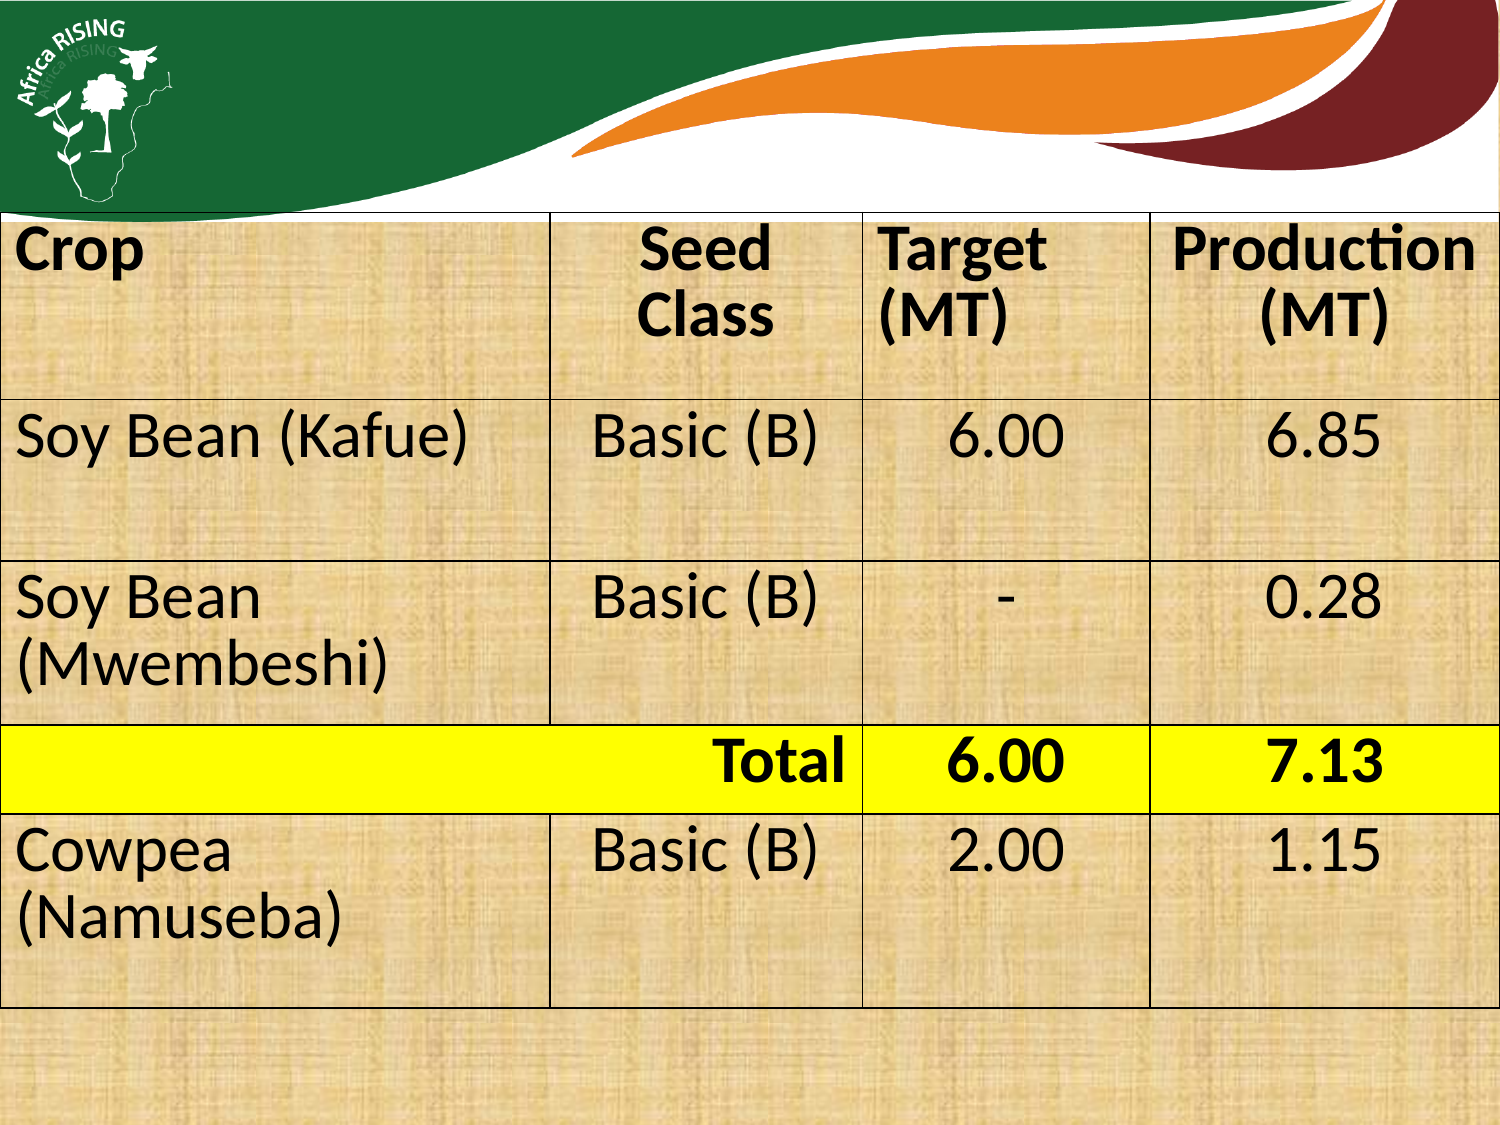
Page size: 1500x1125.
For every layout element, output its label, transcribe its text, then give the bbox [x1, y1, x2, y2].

table_cell 1.15 [1151, 815, 1499, 1007]
table_header Seed Class [551, 213, 862, 399]
table_cell Basic (B) [551, 562, 862, 724]
picture [0, 0, 1500, 212]
table_cell Basic (B) [551, 400, 862, 560]
table_cell 2.00 [863, 815, 1149, 1007]
table_cell Total [1, 726, 862, 813]
table_cell 6.00 [863, 400, 1149, 560]
table_cell Basic (B) [551, 815, 862, 1007]
table_cell - [863, 562, 1149, 724]
table_cell 7.13 [1151, 726, 1499, 813]
table_cell 6.00 [863, 726, 1149, 813]
table_header Production (MT) [1151, 213, 1499, 399]
table_header Target (MT) [863, 213, 1149, 399]
table_cell 0.28 [1151, 562, 1499, 724]
table_cell Soy Bean (Kafue) [1, 400, 549, 560]
table_cell Soy Bean (Mwembeshi) [1, 562, 549, 724]
table_header Crop [1, 213, 549, 399]
picture [0, 1009, 1500, 1125]
table_cell 6.85 [1151, 400, 1499, 560]
table_cell Cowpea (Namuseba) [1, 815, 549, 1007]
